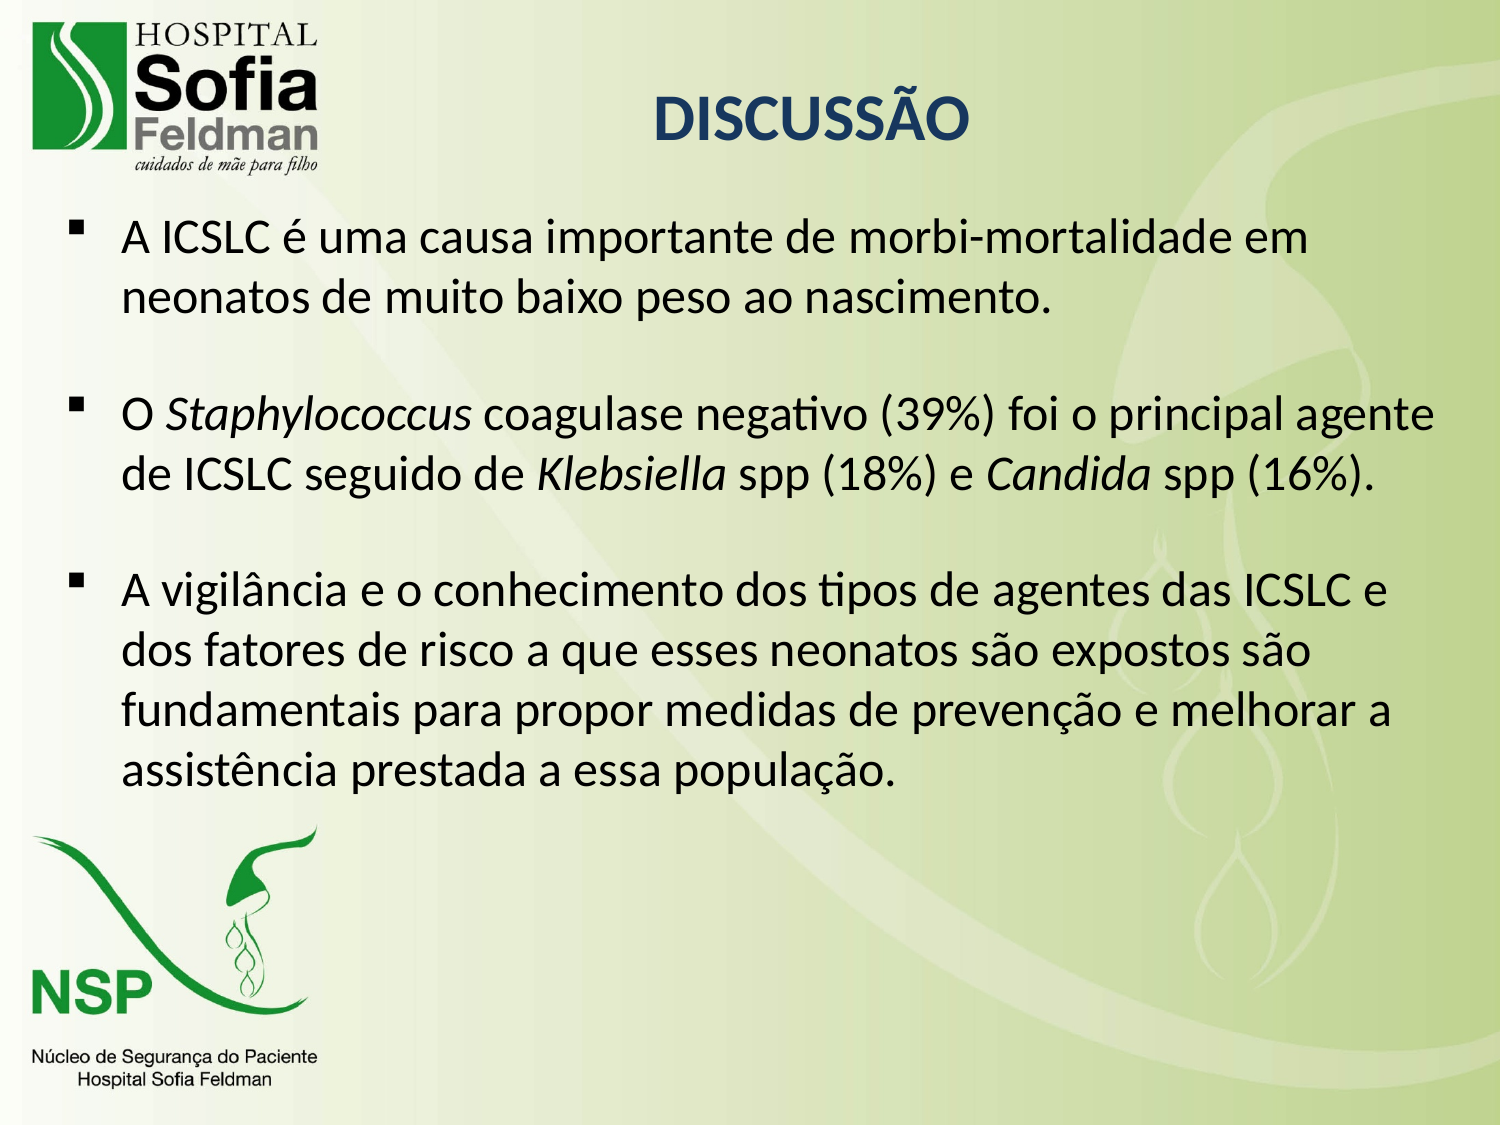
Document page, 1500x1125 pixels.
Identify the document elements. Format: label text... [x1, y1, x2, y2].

text_box [289, 11, 1500, 102]
text_box DISCUSSÃO [398, 66, 1226, 173]
text_box A ICSLC é uma causa importante de morbi-mortalidade em neonatos de muito baixo peso ao nascimento. O Staphylococcus coagulase negativo (39%) foi o principal agente de ICSLC seguido de Klebsiella spp (18%) e Candida spp (16%). A vigilância e o conhecimento dos tipos de agentes das ICSLC e dos fatores de risco a que esses neonatos são expostos são fundamentais para propor medidas de prevenção e melhorar a assistência prestada a essa população. [50, 196, 1483, 1125]
picture [0, 0, 1500, 1125]
